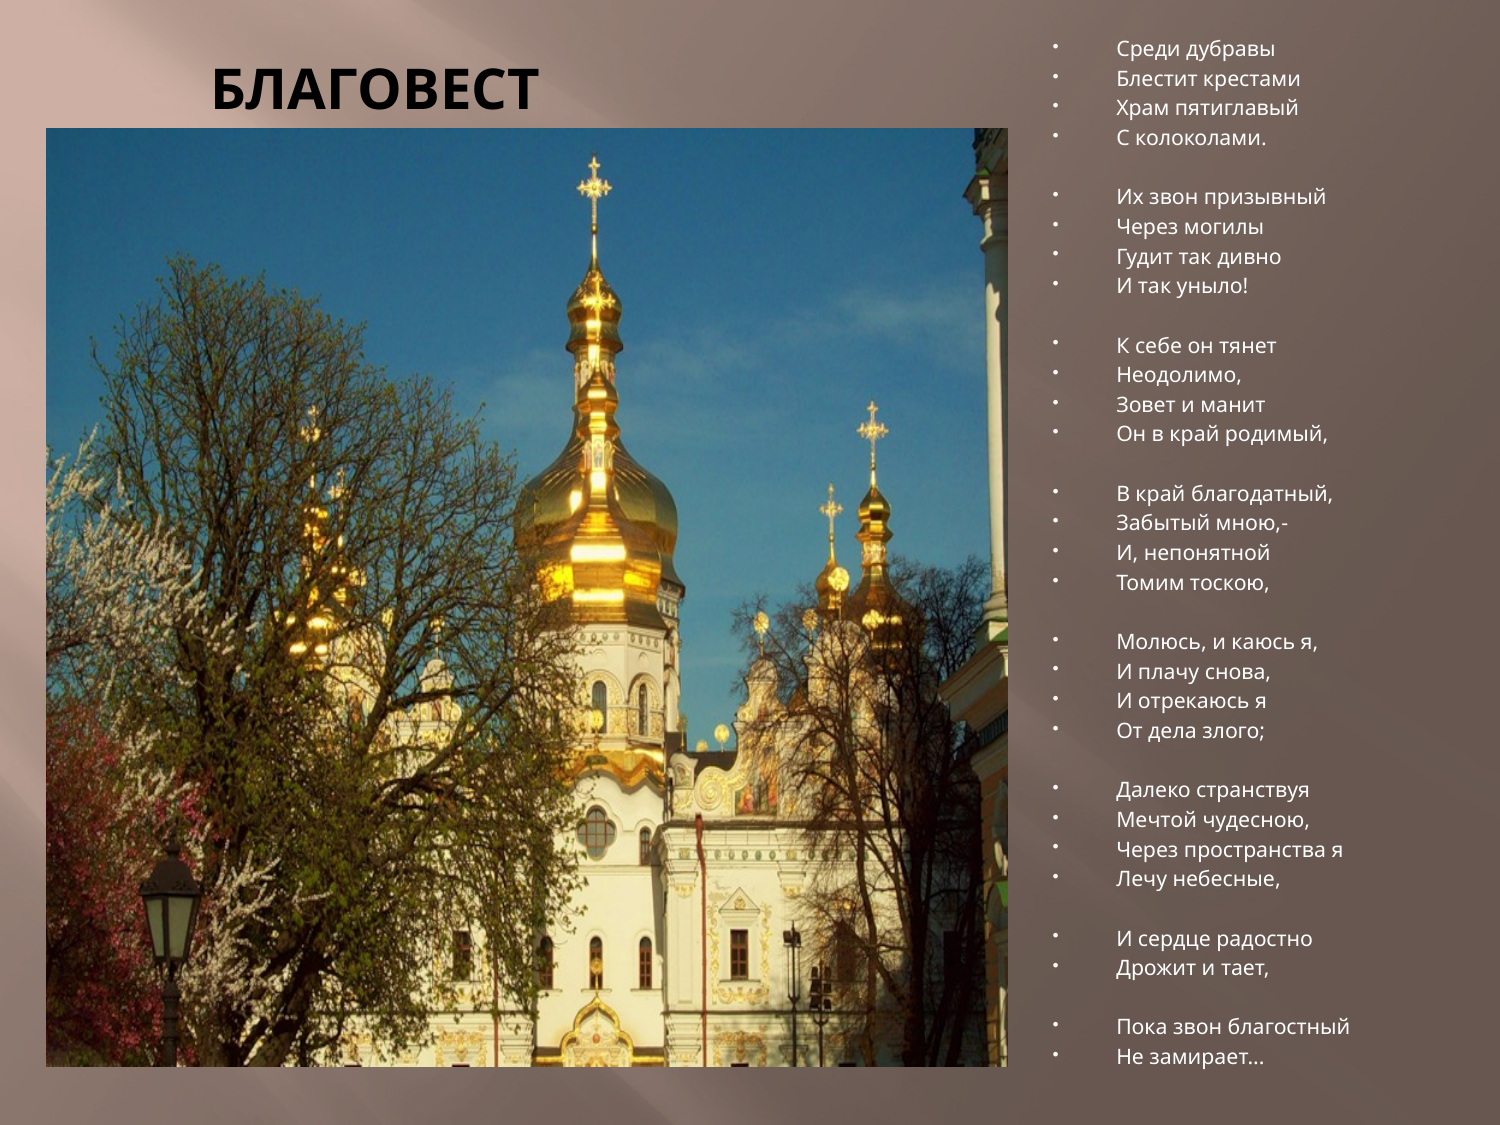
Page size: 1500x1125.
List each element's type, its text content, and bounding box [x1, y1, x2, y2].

title БЛАГОВЕСТ [75, 45, 691, 128]
picture [46, 128, 1008, 1067]
list Среди дубравы Блестит крестами Храм пятиглавый С колоколами. Их звон призывный Через могилы Гудит так дивно И так уныло! К себе он тянет Неодолимо, Зовет и манит Он в край родимый, В край благодатный, Забытый мною,- И, непонятной Томим тоскою, Молюсь, и каюсь я, И плачу снова, И отрекаюсь я От дела злого; Далеко странствуя Мечтой чудесною, Через пространства я Лечу небесные, И сердце радостно Дрожит и тает, Пока звон благостный Не замирает... [1019, 0, 1473, 1099]
